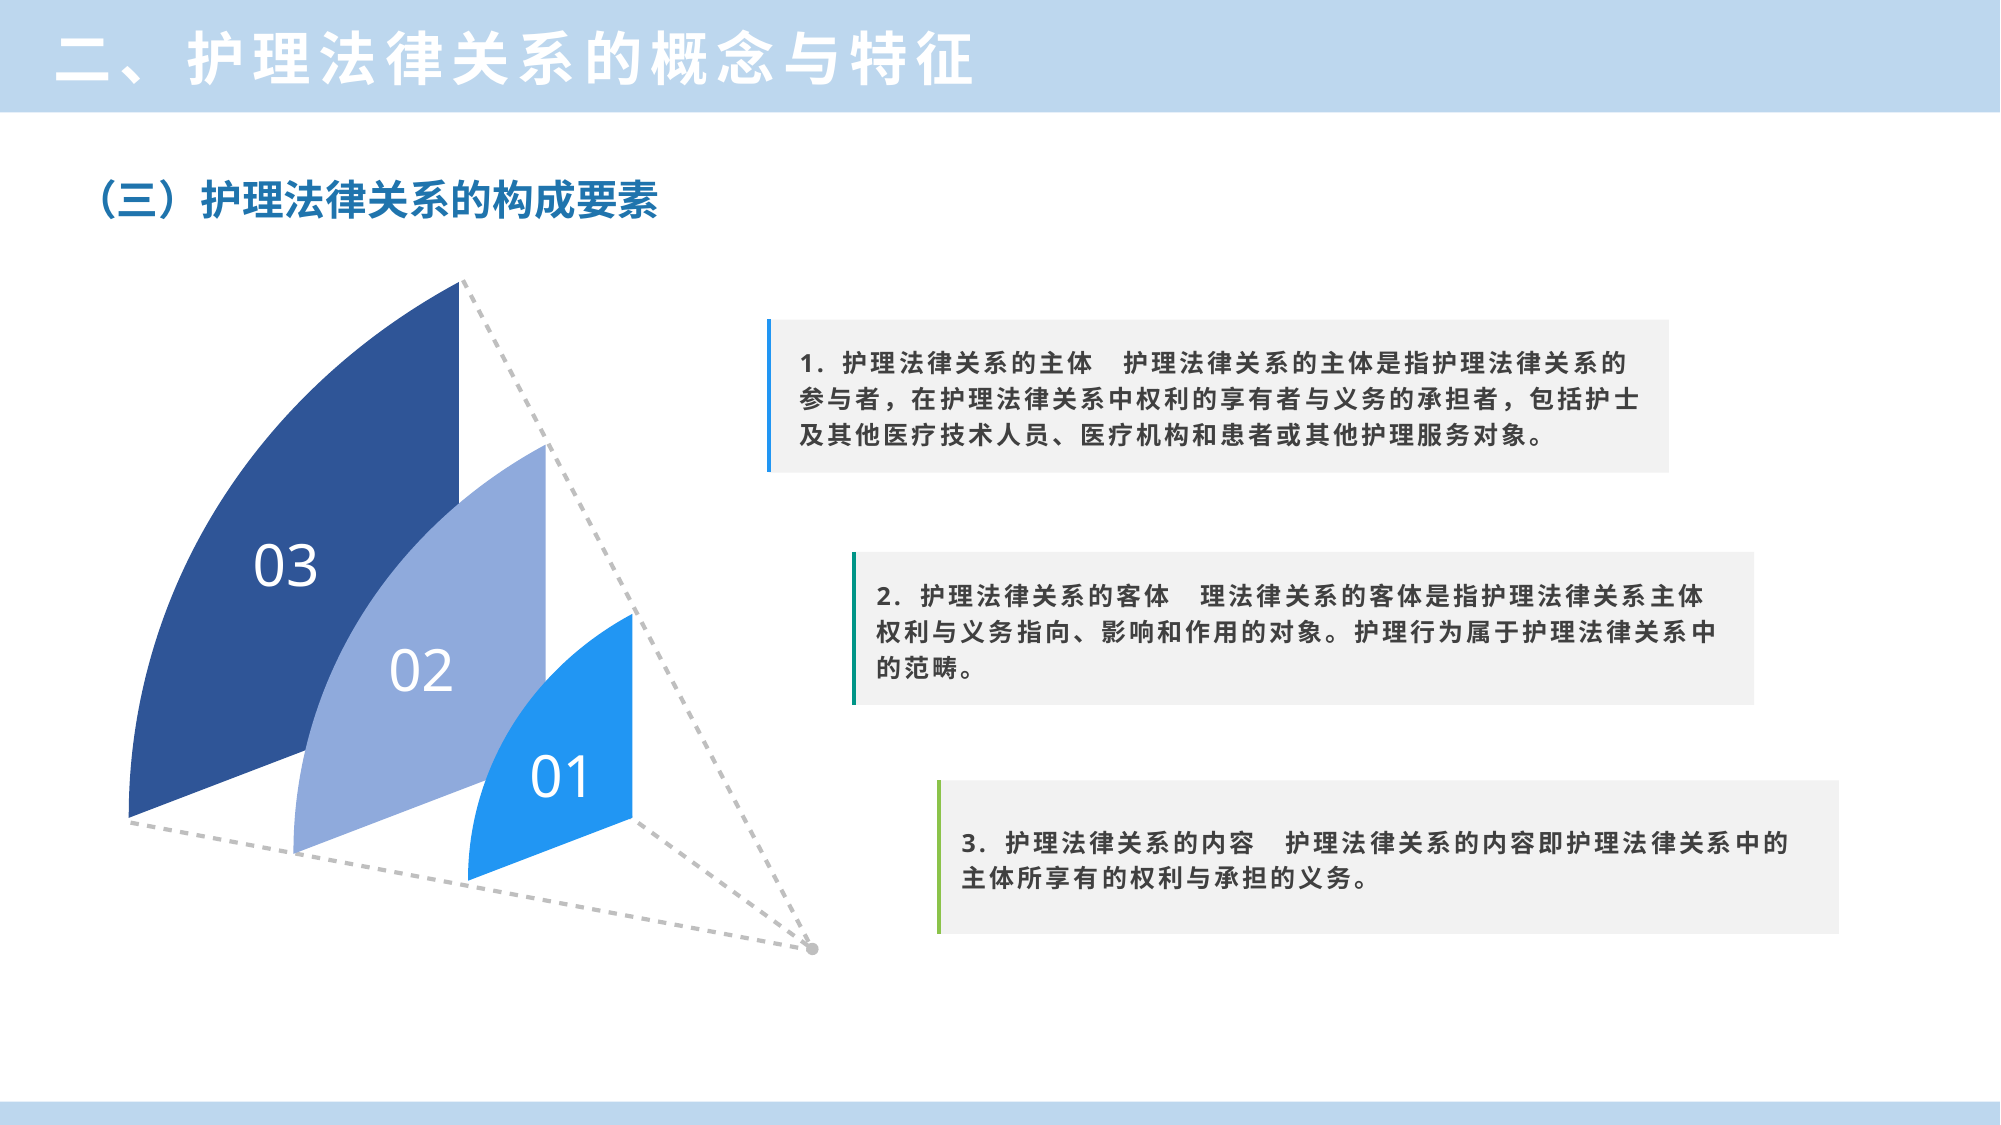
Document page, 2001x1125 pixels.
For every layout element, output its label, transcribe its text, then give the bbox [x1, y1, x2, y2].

text_box [814, 319, 1670, 474]
text_box [853, 551, 1755, 706]
text_box 2. 护理法律关系的客体 理法律关系的客体是指护理法律关系主体权利与义务指向、影响和作用的对象。护理行为属于护理法律关系中的范畴。 [861, 560, 1744, 697]
text_box 3. 护理法律关系的内容 护理法律关系的内容即护理法律关系中的主体所享有的权利与承担的义务。 [946, 788, 1830, 926]
text_box 1. 护理法律关系的主体 护理法律关系的主体是指护理法律关系的参与者，在护理法律关系中权利的享有者与义务的承担者，包括护士及其他医疗技术人员、医疗机构和患者或其他护理服务对象。 [814, 327, 1668, 464]
text_box [938, 779, 1840, 935]
text_box （三）护理法律关系的构成要素 [60, 166, 854, 232]
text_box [127, 280, 814, 951]
text_box 二、护理法律关系的概念与特征 [41, 16, 987, 98]
